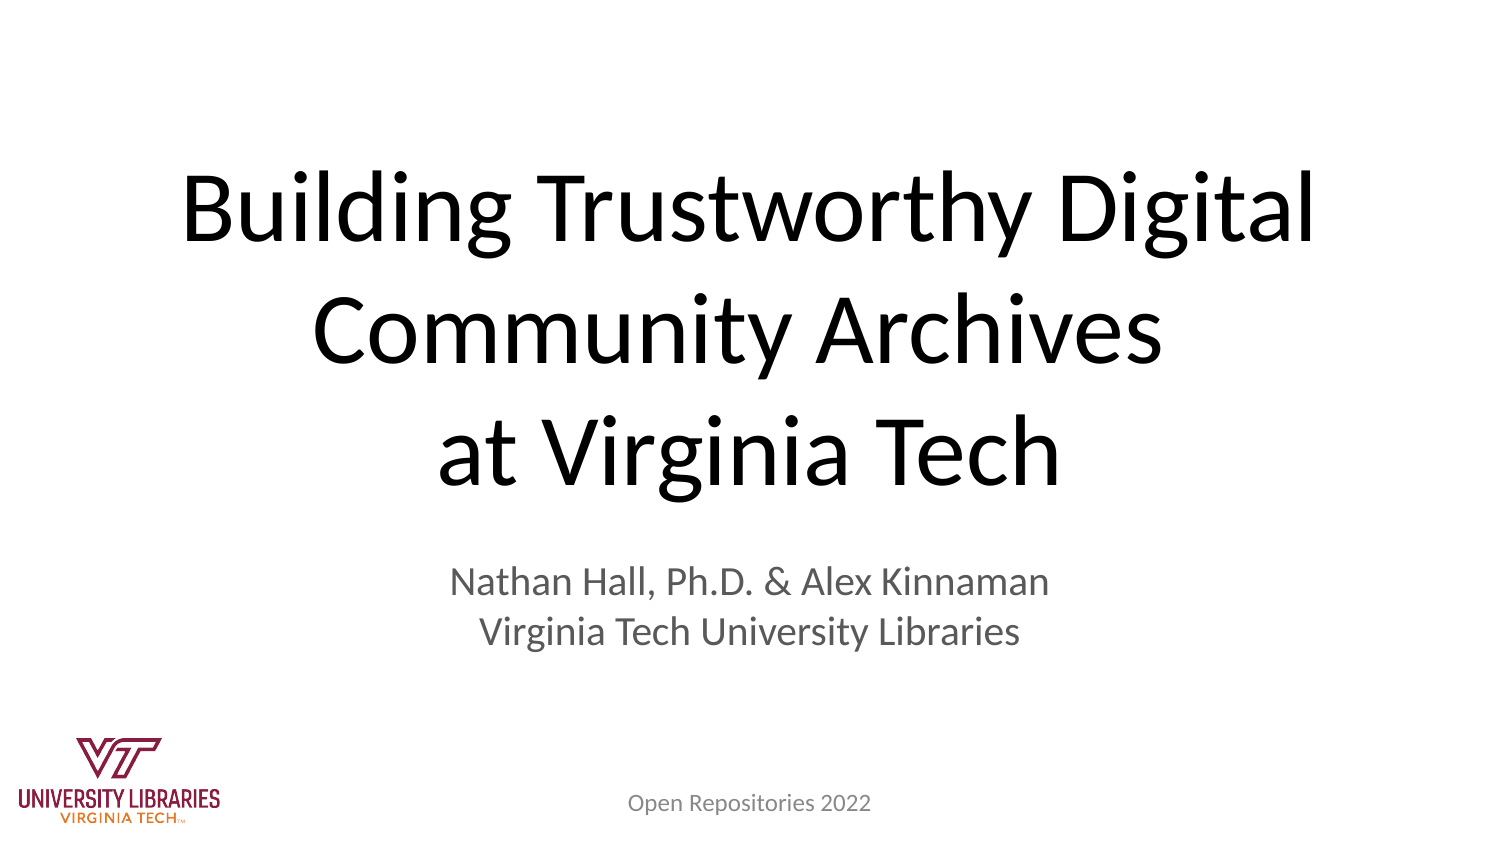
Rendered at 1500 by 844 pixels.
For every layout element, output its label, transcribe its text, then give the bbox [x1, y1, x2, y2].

picture [13, 731, 225, 830]
subtitle Nathan Hall, Ph.D. & Alex Kinnaman Virginia Tech University Libraries [51, 539, 1449, 670]
title Building Trustworthy Digital Community Archives at Virginia Tech [51, 122, 1449, 522]
